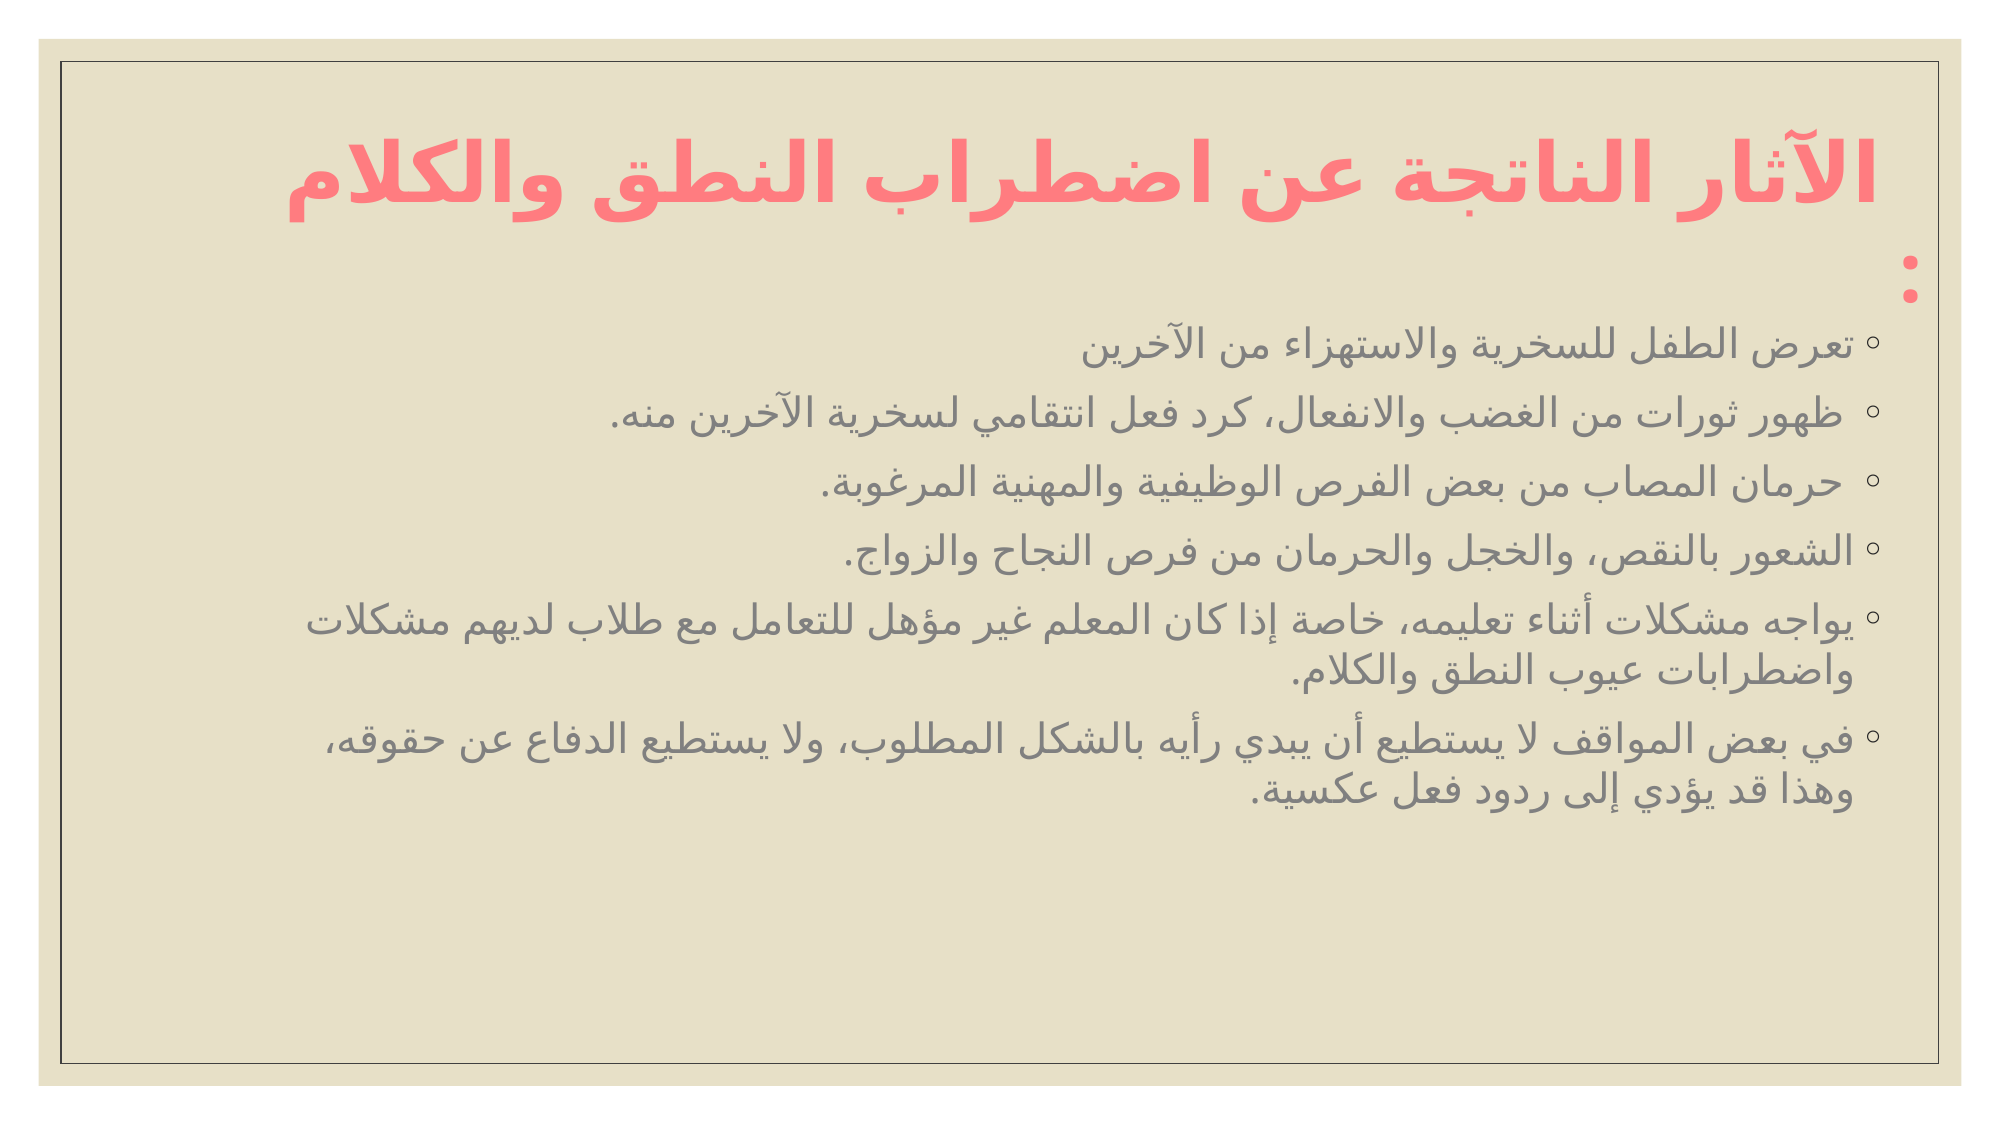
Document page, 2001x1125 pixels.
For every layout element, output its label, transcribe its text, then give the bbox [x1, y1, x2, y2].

list تعرض الطفل للسخرية والاستهزاء من الآخرين ظهور ثورات من الغضب والانفعال، كرد فعل انتقامي لسخرية الآخرين منه. حرمان المصاب من بعض الفرص الوظيفية والمهنية المرغوبة. الشعور بالنقص، والخجل والحرمان من فرص النجاح والزواج. يواجه مشكلات أثناء تعليمه، خاصة إذا كان المعلم غير مؤهل للتعامل مع طلاب لديهم مشكلات واضطرابات عيوب النطق والكلام. في بعض المواقف لا يستطيع أن يبدي رأيه بالشكل المطلوب، ولا يستطيع الدفاع عن حقوقه، وهذا قد يؤدي إلى ردود فعل عكسية. [250, 327, 1901, 1102]
text_box الآثار الناتجة عن اضطراب النطق والكلام : [250, 12, 1940, 327]
